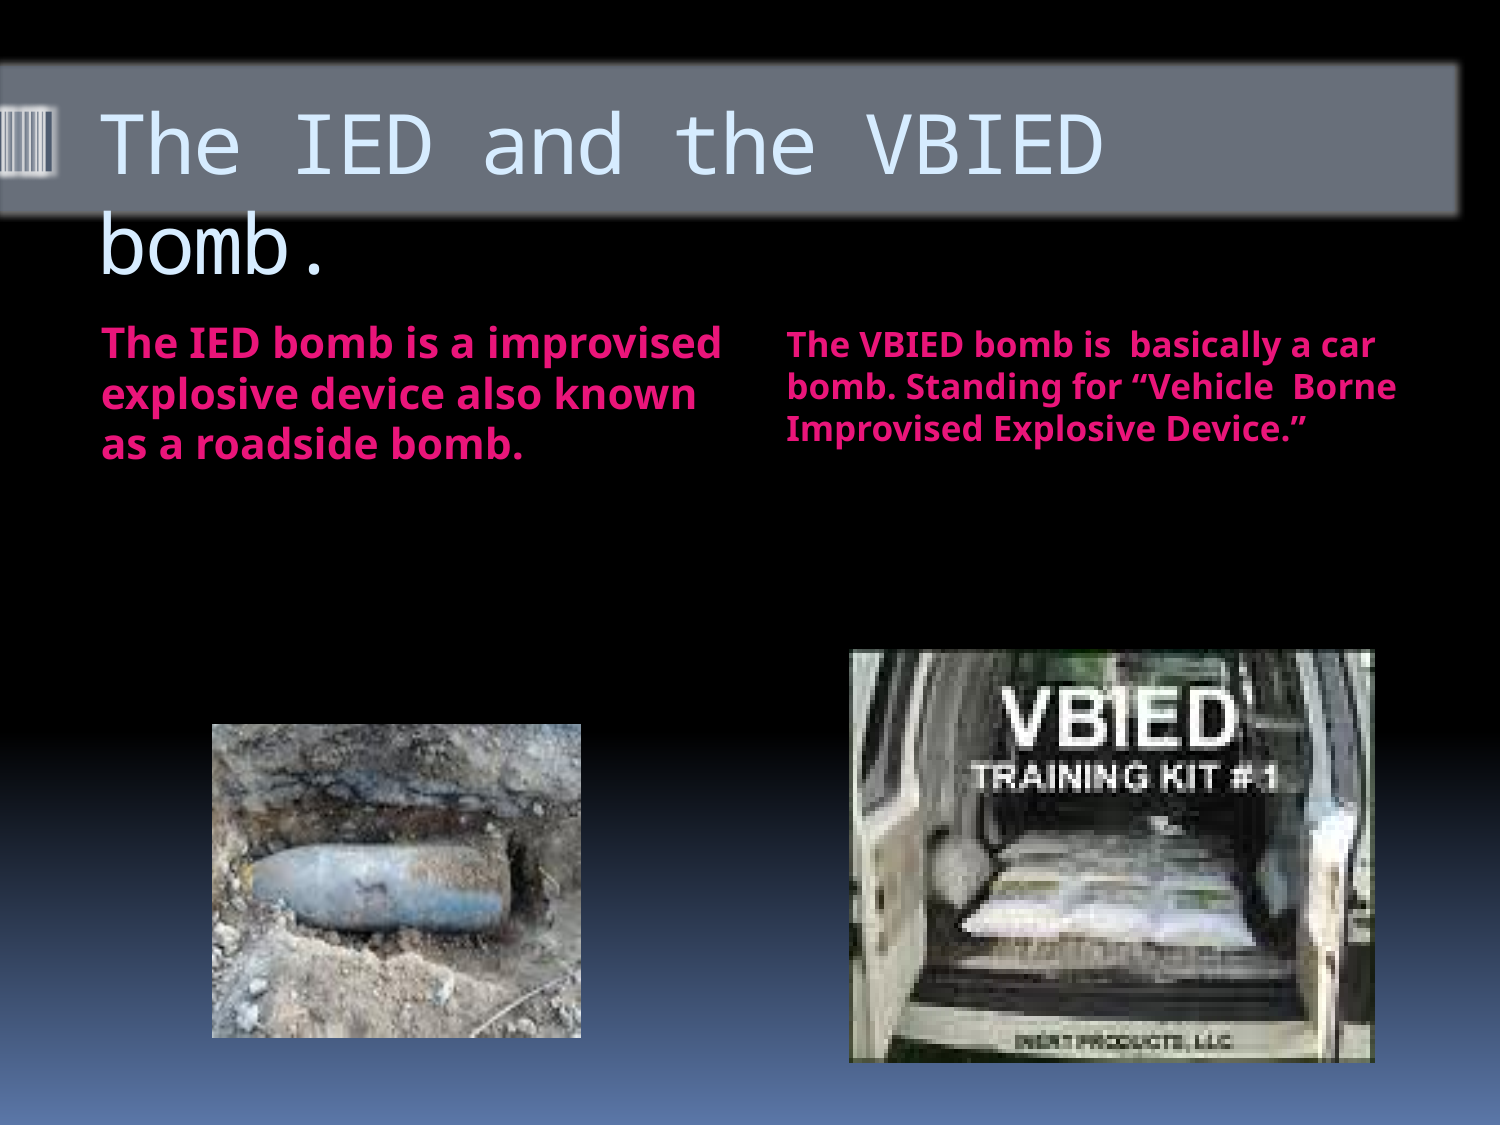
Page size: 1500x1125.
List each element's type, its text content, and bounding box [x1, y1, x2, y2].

list The IED bomb is a improvised explosive device also known as a roadside bomb. [75, 296, 738, 488]
title The IED and the VBIED bomb. [82, 83, 1358, 234]
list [849, 649, 1376, 1063]
list The VBIED bomb is basically a car bomb. Standing for “Vehicle Borne Improvised Explosive Device.” [761, 296, 1425, 475]
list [212, 724, 581, 1038]
